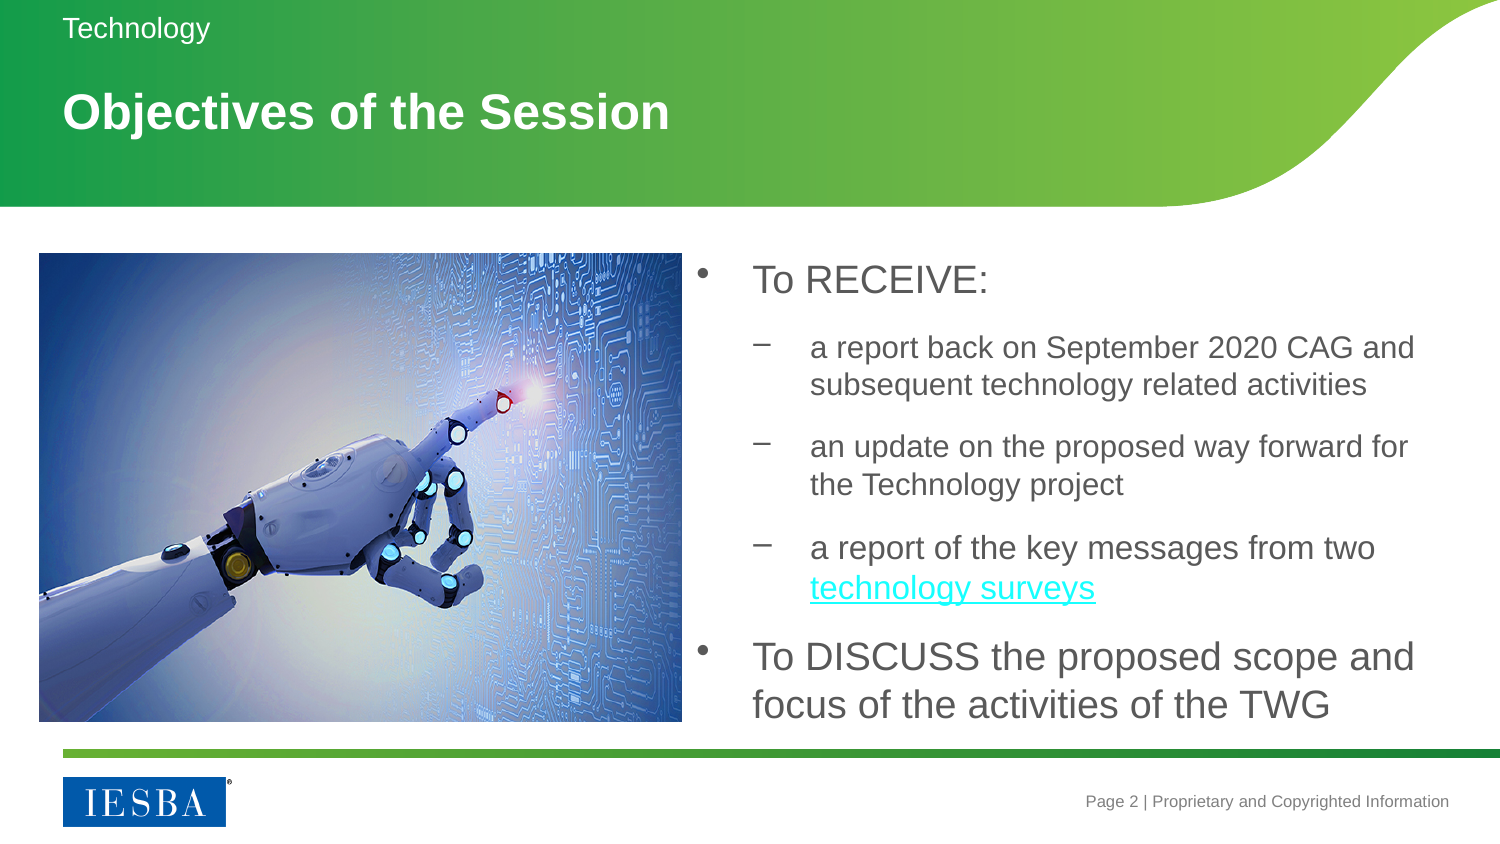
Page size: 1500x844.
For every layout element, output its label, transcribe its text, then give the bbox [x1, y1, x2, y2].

picture [0, 0, 1500, 207]
subtitle Technology [62, 9, 500, 38]
picture [39, 252, 682, 723]
title Objectives of the Session [62, 46, 1300, 172]
picture [63, 777, 232, 827]
list To RECEIVE: a report back on September 2020 CAG and subsequent technology related activities an update on the proposed way forward for the Technology project a report of the key messages from two technology surveys To DISCUSS the proposed scope and focus of the activities of the TWG [681, 246, 1461, 660]
